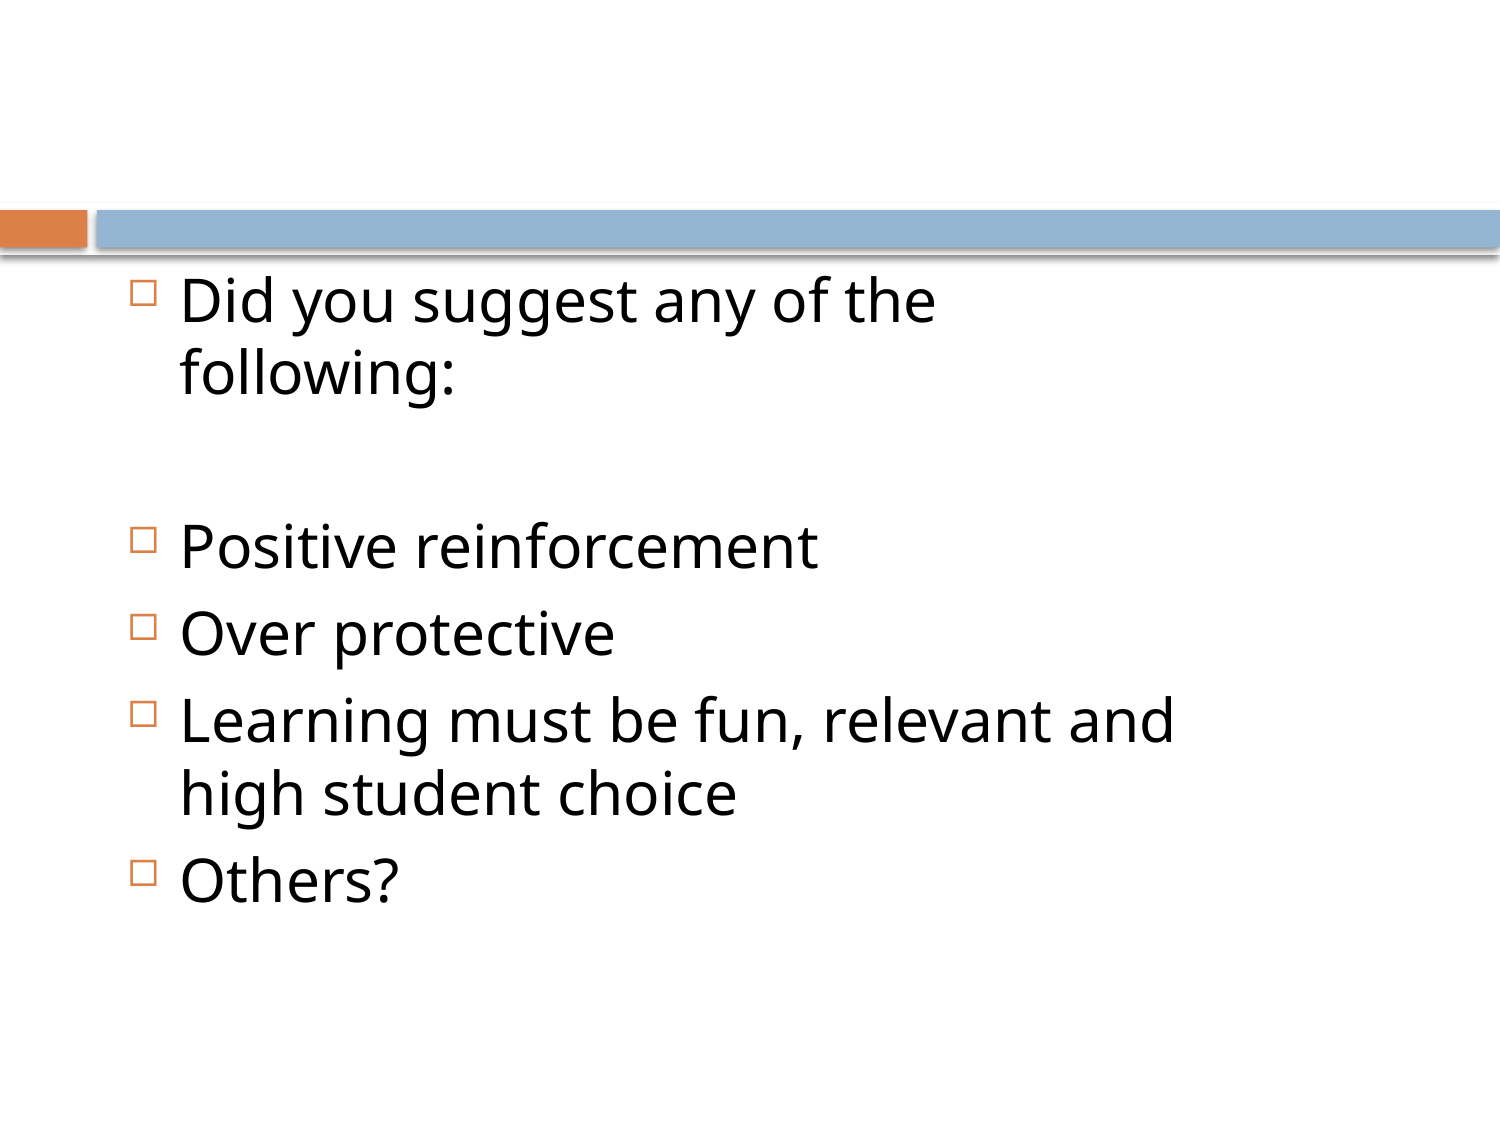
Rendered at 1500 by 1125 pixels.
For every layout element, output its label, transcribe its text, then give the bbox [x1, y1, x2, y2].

list Did you suggest any of the following: Positive reinforcement Over protective Learning must be fun, relevant and high student choice Others? [112, 254, 1199, 1000]
